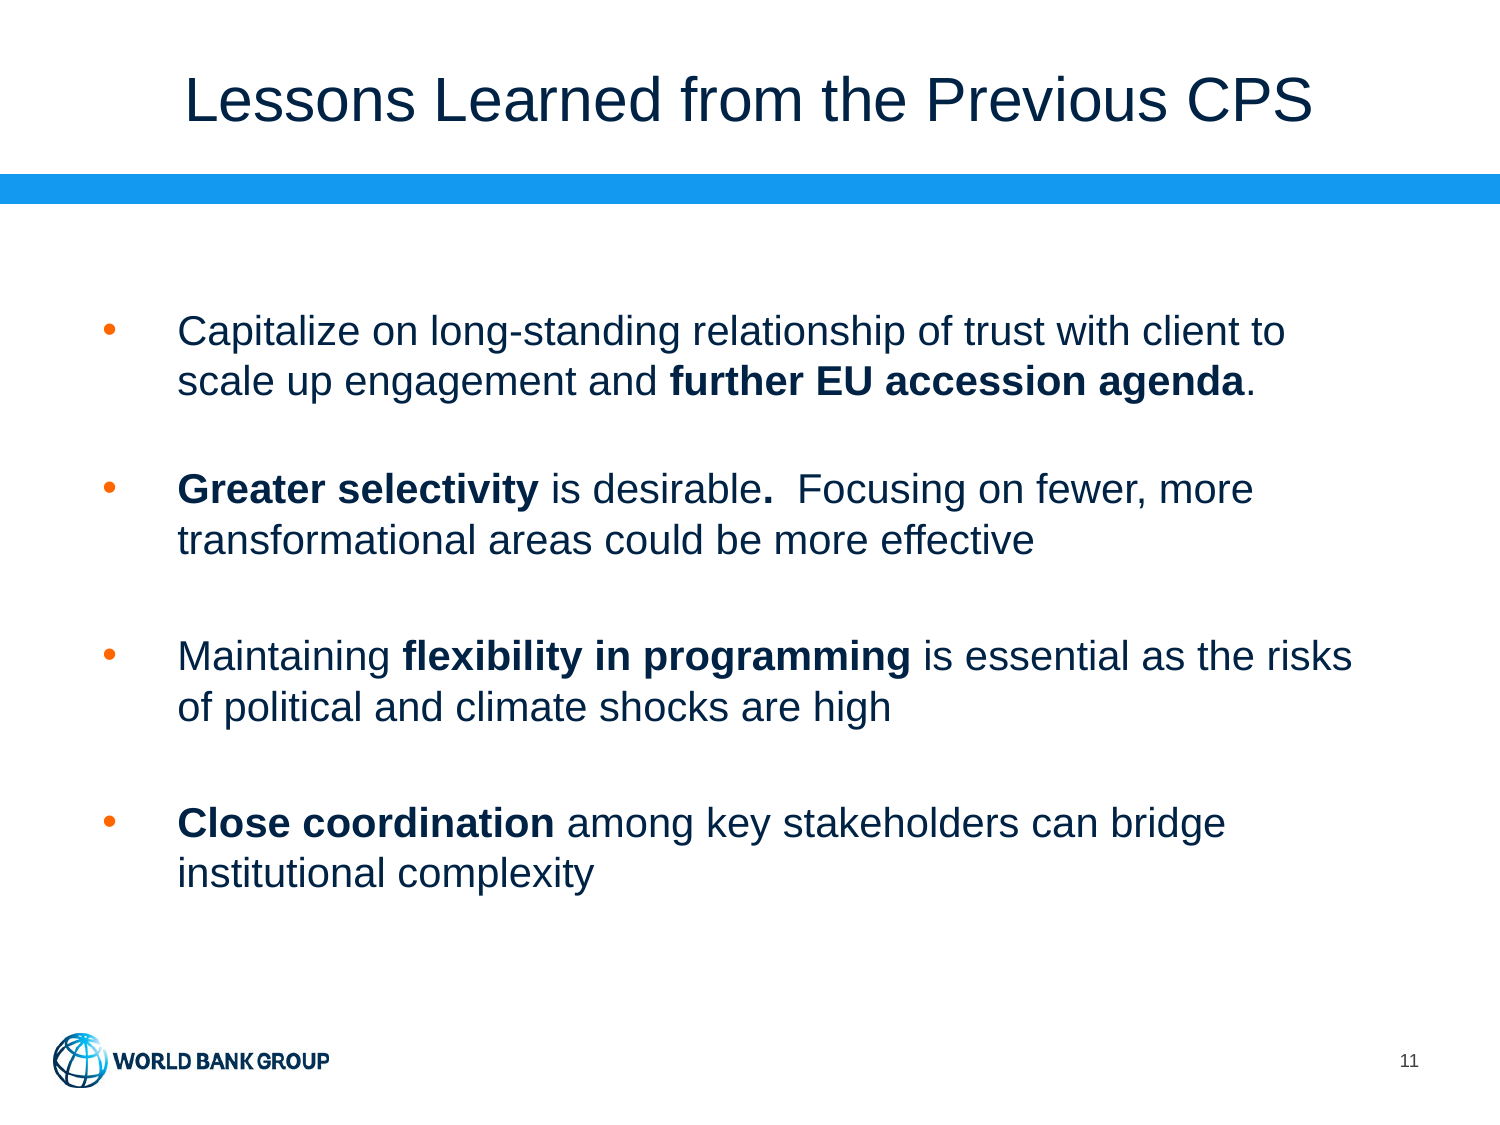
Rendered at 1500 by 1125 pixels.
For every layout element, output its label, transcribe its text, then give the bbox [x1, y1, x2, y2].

picture [77, 1045, 85, 1055]
title Lessons Learned from the Previous CPS [53, 42, 1447, 138]
picture [0, 174, 1500, 204]
picture [69, 1043, 79, 1050]
slide_number 11 [1399, 1043, 1447, 1079]
picture [53, 1033, 329, 1088]
list Capitalize on long-standing relationship of trust with client to scale up engagement and further EU accession agenda. Greater selectivity is desirable. Focusing on fewer, more transformational areas could be more effective Maintaining flexibility in programming is essential as the risks of political and climate shocks are high Close coordination among key stakeholders can bridge institutional complexity [102, 245, 1388, 1025]
